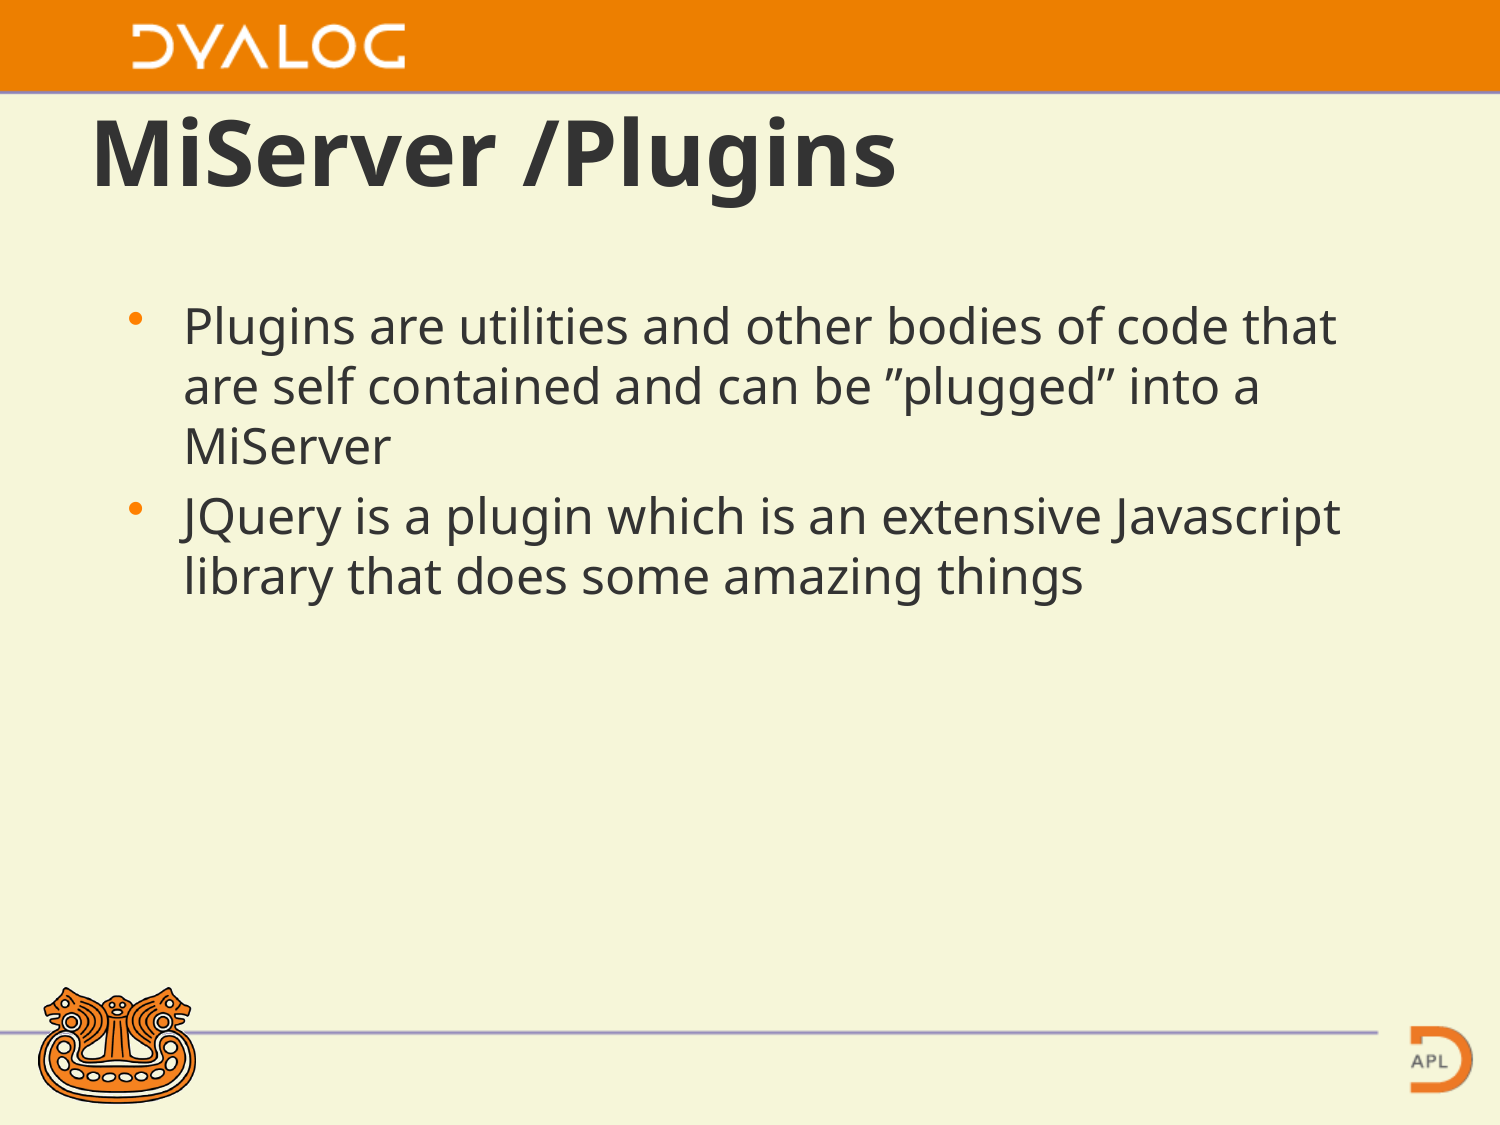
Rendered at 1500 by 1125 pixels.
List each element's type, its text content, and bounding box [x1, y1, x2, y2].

title MiServer /Plugins [75, 87, 1425, 233]
list Plugins are utilities and other bodies of code that are self contained and can be ”plugged” into a MiServer JQuery is a plugin which is an extensive Javascript library that does some amazing things [112, 287, 1388, 1000]
picture [0, 0, 1500, 1125]
